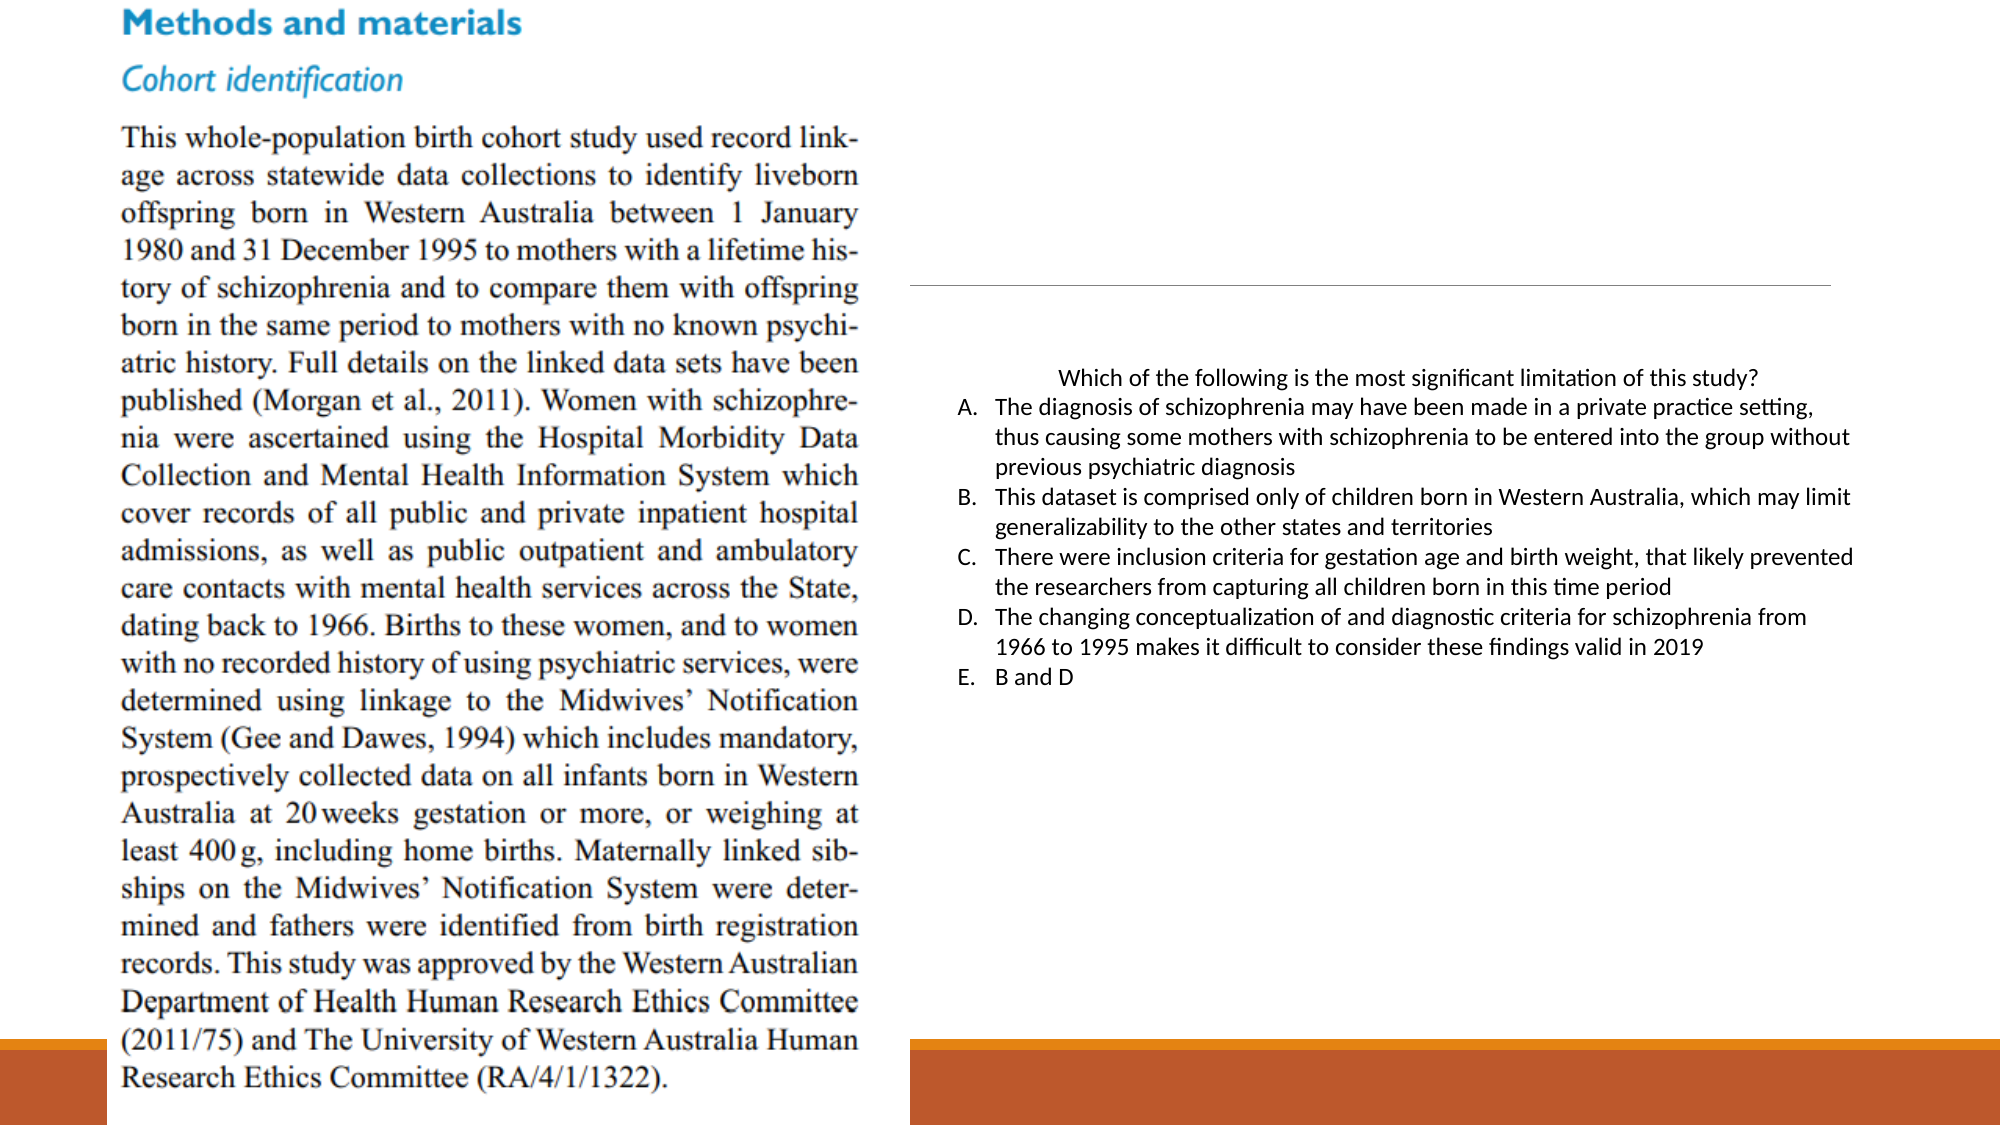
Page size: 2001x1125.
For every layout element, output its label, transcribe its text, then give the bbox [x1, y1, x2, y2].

picture [107, 0, 910, 1125]
text_box Which of the following is the most significant limitation of this study? The diagnosis of schizophrenia may have been made in a private practice setting, thus causing some mothers with schizophrenia to be entered into the group without previous psychiatric diagnosis This dataset is comprised only of children born in Western Australia, which may limit generalizability to the other states and territories There were inclusion criteria for gestation age and birth weight, that likely prevented the researchers from capturing all children born in this time period The changing conceptualization of and diagnostic criteria for schizophrenia from 1966 to 1995 makes it difficult to consider these findings valid in 2019 B and D [942, 353, 1877, 728]
